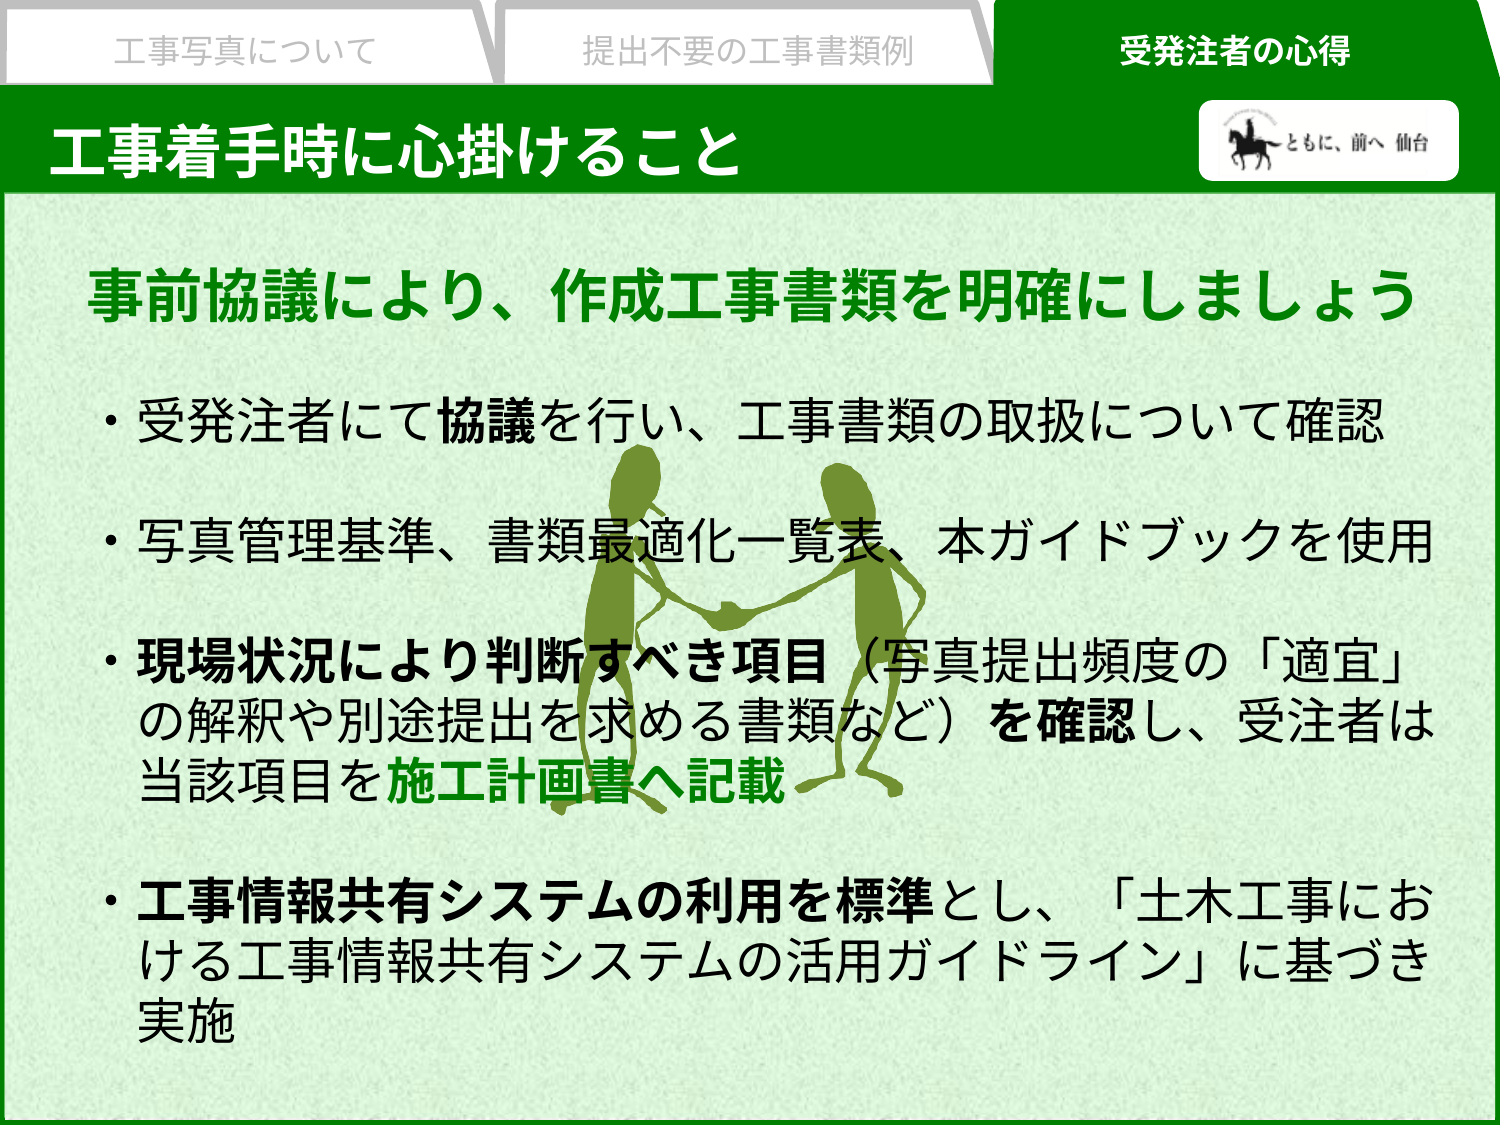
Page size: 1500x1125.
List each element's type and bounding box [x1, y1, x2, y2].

picture [550, 444, 928, 816]
text_box [0, 3, 1500, 1125]
